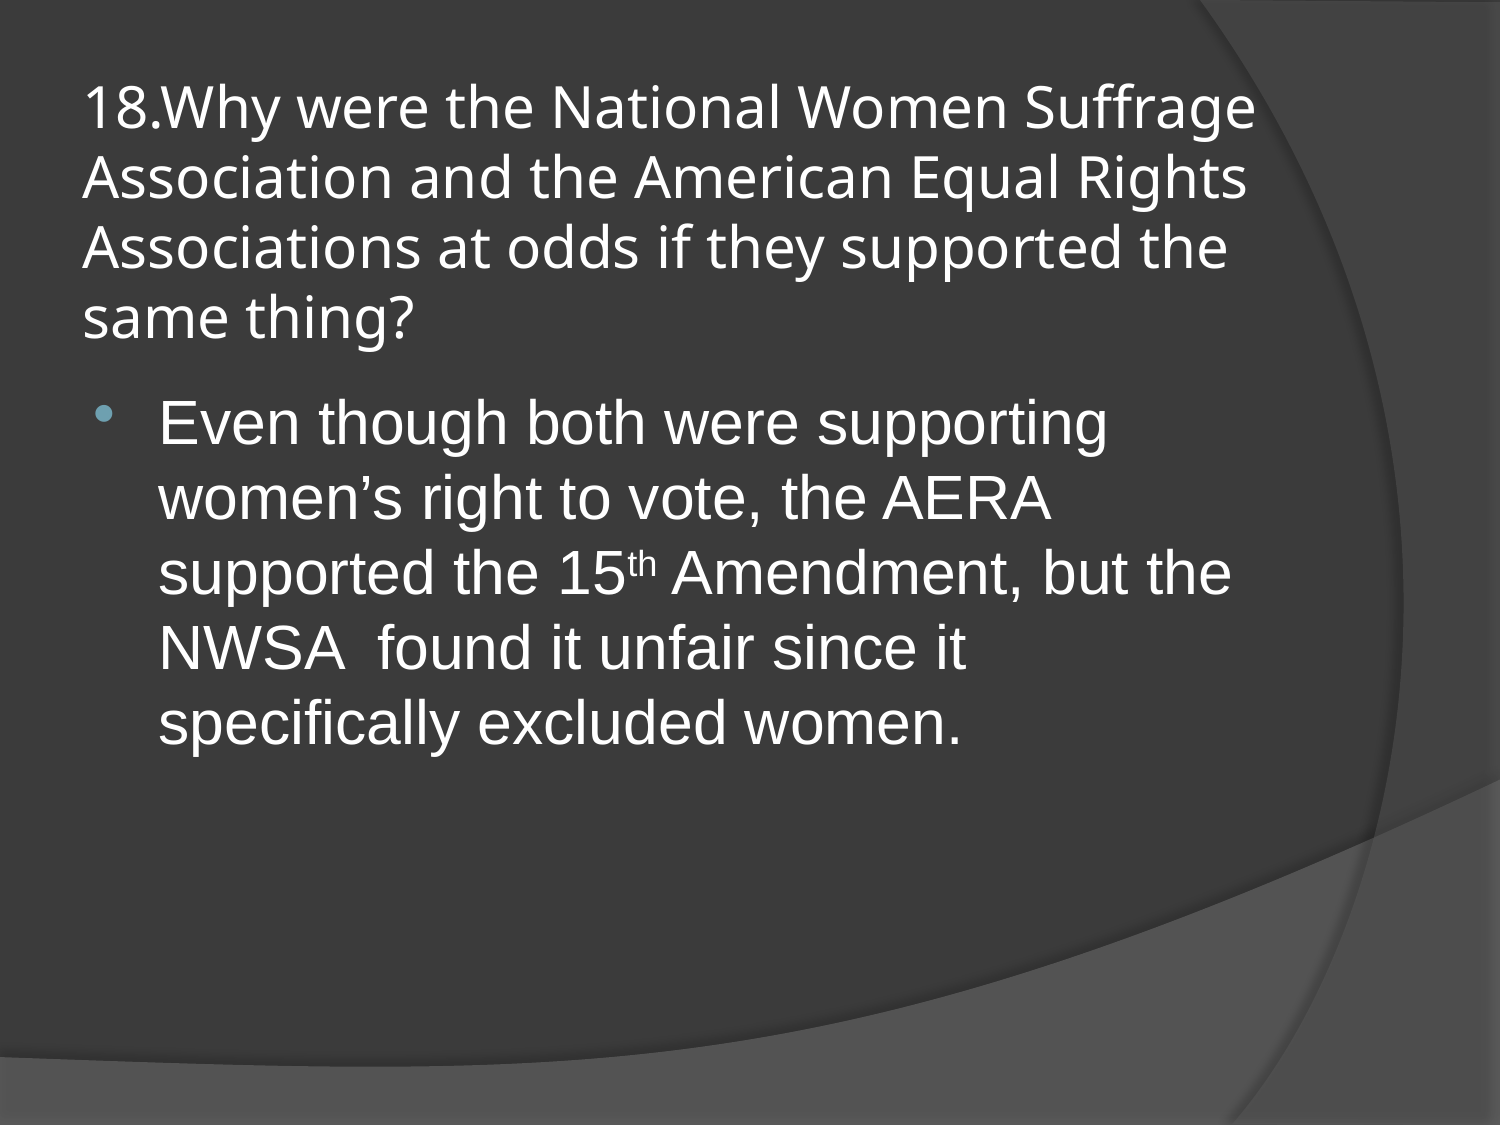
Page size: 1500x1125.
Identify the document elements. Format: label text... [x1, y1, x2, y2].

list Even though both were supporting women’s right to vote, the AERA supported the 15th Amendment, but the NWSA found it unfair since it specifically excluded women. [75, 375, 1300, 1005]
title 18.Why were the National Women Suffrage Association and the American Equal Rights Associations at odds if they supported the same thing? [75, 45, 1300, 375]
